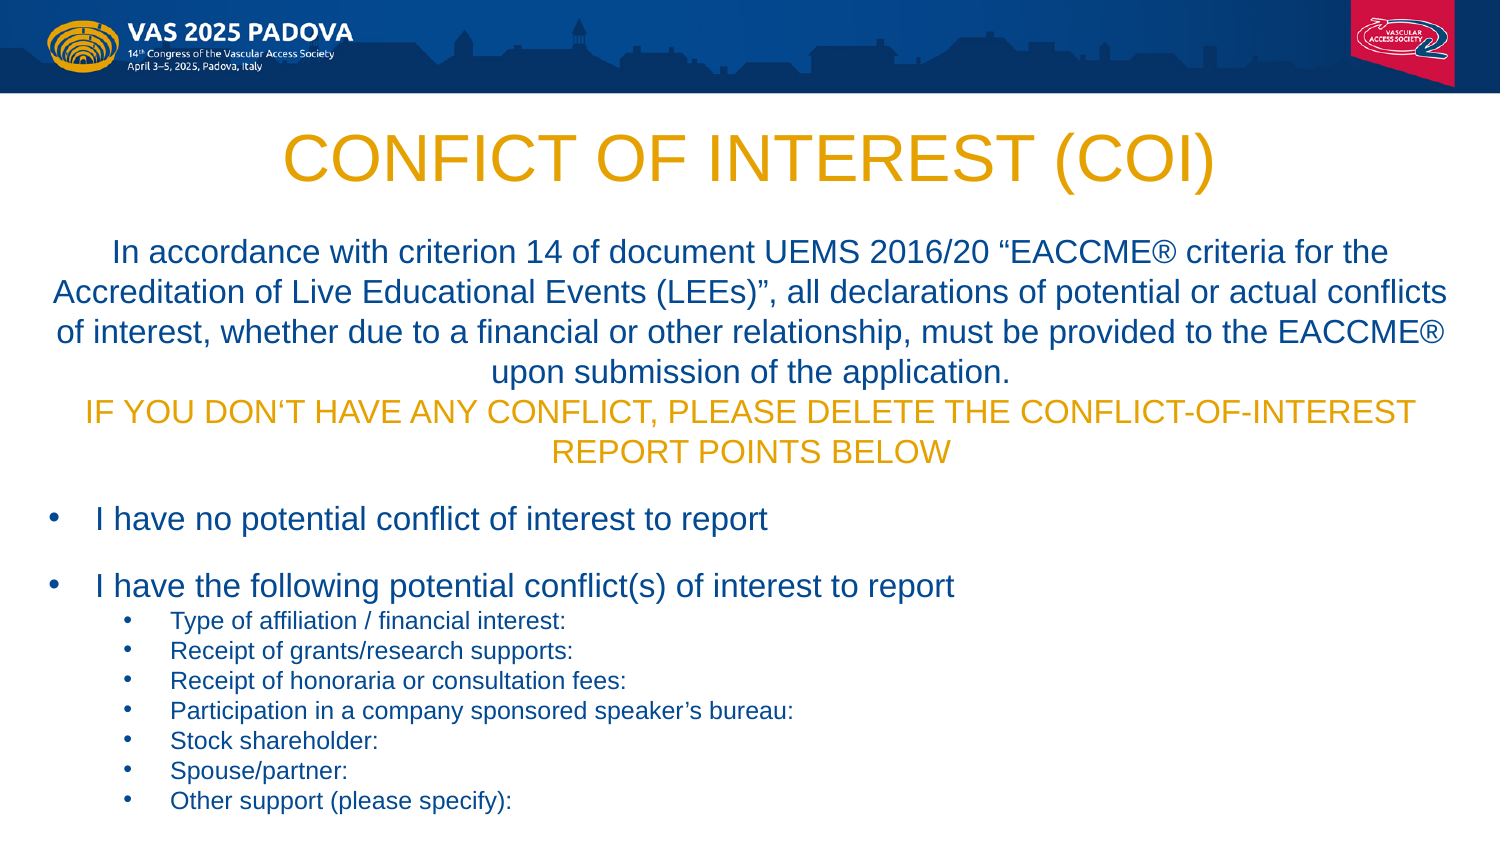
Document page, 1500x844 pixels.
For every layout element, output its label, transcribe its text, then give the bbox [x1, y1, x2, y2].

text_box In accordance with criterion 14 of document UEMS 2016/20 “EACCME® criteria for the Accreditation of Live Educational Events (LEEs)”, all declarations of potential or actual conflicts of interest, whether due to a financial or other relationship, must be provided to the EACCME® upon submission of the application. IF YOU DON‘T HAVE ANY CONFLICT, PLEASE DELETE THE CONFLICT-OF-INTEREST REPORT POINTS BELOW I have no potential conflict of interest to report I have the following potential conflict(s) of interest to report Type of affiliation / financial interest: Receipt of grants/research supports: Receipt of honoraria or consultation fees: Participation in a company sponsored speaker’s bureau: Stock shareholder: Spouse/partner: Other support (please specify): [48, 230, 1455, 823]
picture [0, 0, 1500, 107]
text_box CONFICT OF INTEREST (COI) [0, 107, 1500, 202]
picture [0, 202, 1500, 844]
